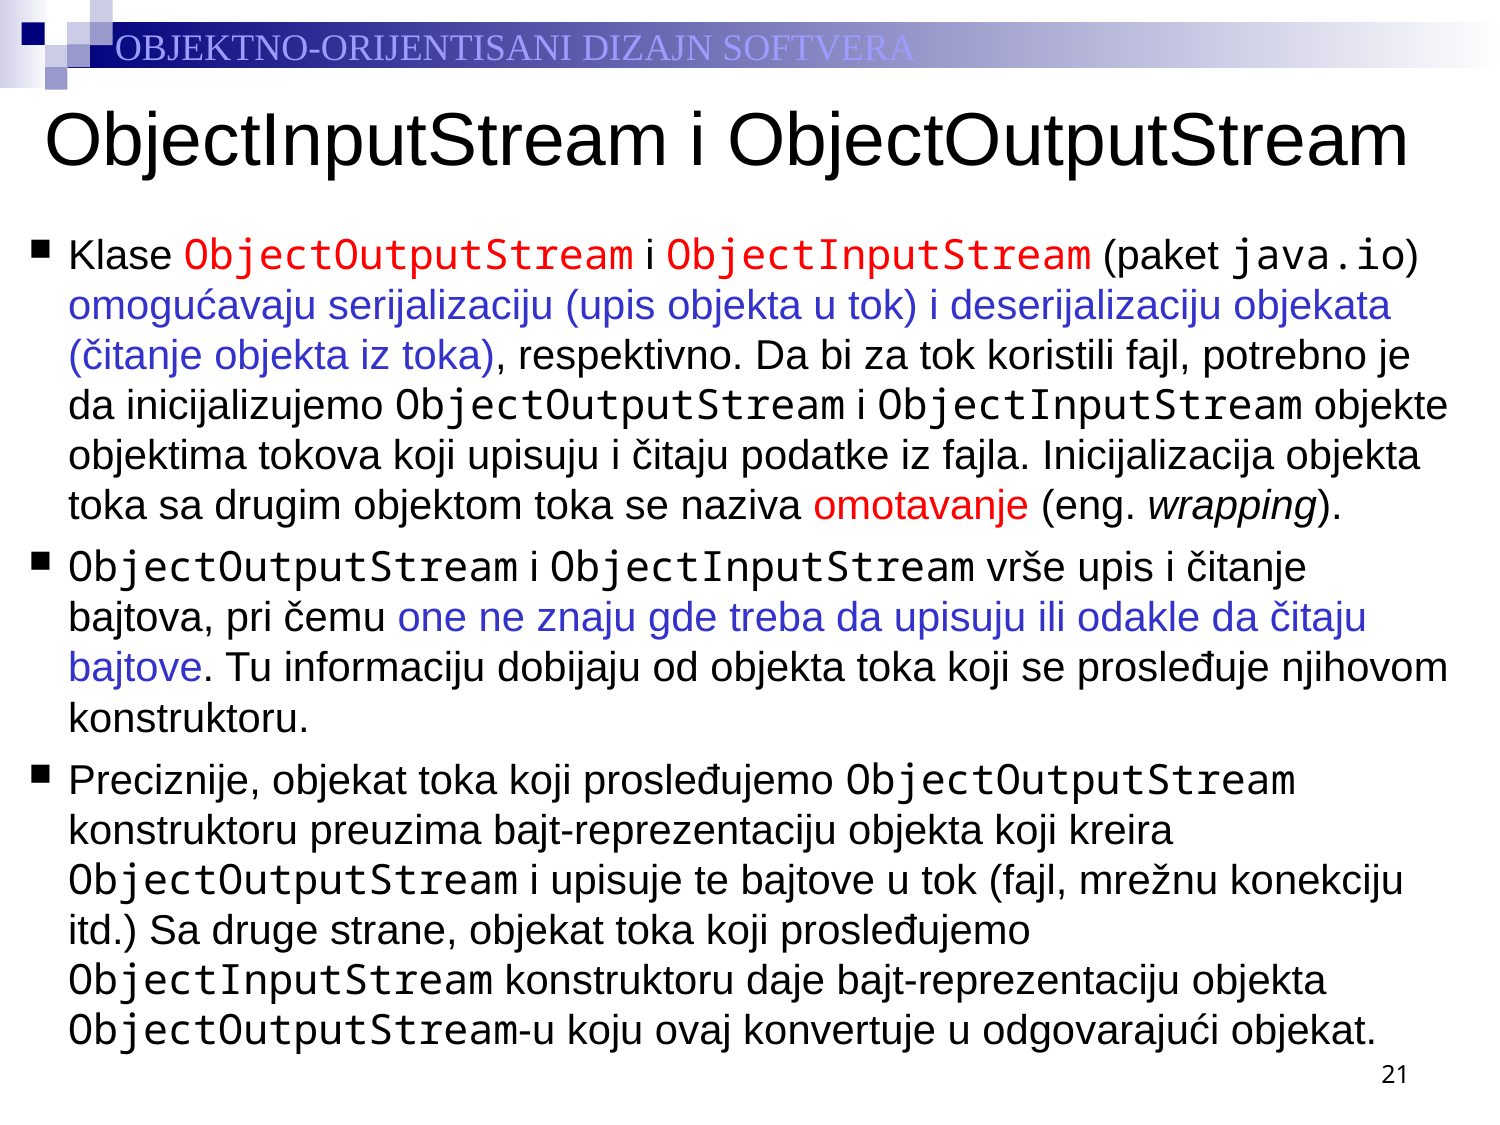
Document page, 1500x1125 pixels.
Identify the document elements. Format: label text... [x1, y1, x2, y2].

slide_number 21 [1074, 1024, 1426, 1101]
title ObjectInputStream i ObjectOutputStream [29, 86, 1495, 185]
text_box Klase ObjectOutputStream i ObjectInputStream (paket java.io) omogućavaju serijalizaciju (upis objekta u tok) i deserijalizaciju objekata (čitanje objekta iz toka), respektivno. Da bi za tok koristili fajl, potrebno je da inicijalizujemo ObjectOutputStream i ObjectInputStream objekte objektima tokova koji upisuju i čitaju podatke iz fajla. Inicijalizacija objekta toka sa drugim objektom toka se naziva omotavanje (eng. wrapping). ObjectOutputStream i ObjectInputStream vrše upis i čitanje bajtova, pri čemu one ne znaju gde treba da upisuju ili odakle da čitaju bajtove. Tu informaciju dobijaju od objekta toka koji se prosleđuje njihovom konstruktoru. Preciznije, objekat toka koji prosleđujemo ObjectOutputStream konstruktoru preuzima bajt-reprezentaciju objekta koji kreira ObjectOutputStream i upisuje te bajtove u tok (fajl, mrežnu konekciju itd.) Sa druge strane, objekat toka koji prosleđujemo ObjectInputStream konstruktoru daje bajt-reprezentaciju objekta ObjectOutputStream-u koju ovaj konvertuje u odgovarajući objekat. [13, 220, 1479, 1071]
